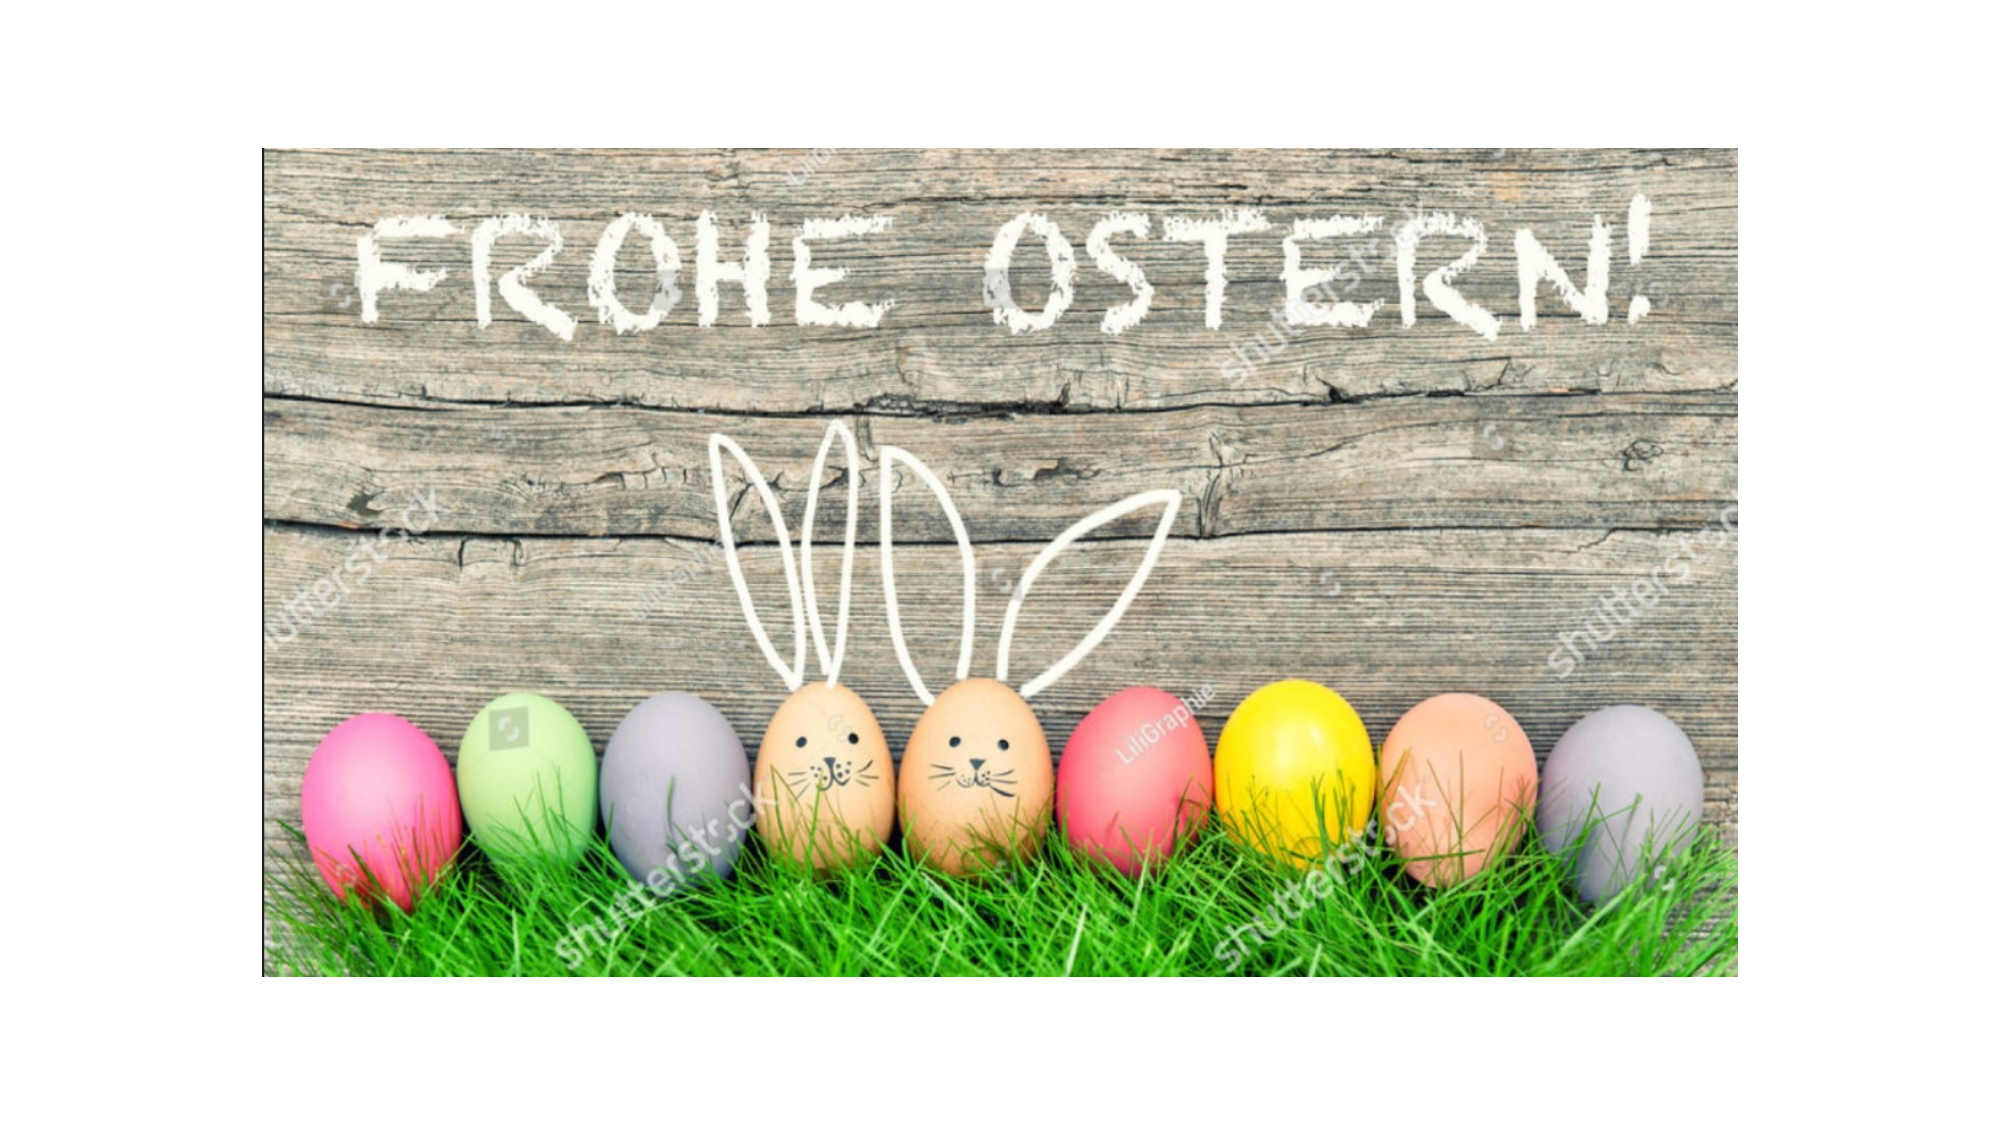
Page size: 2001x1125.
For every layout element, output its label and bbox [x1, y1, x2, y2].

picture [262, 148, 1738, 977]
